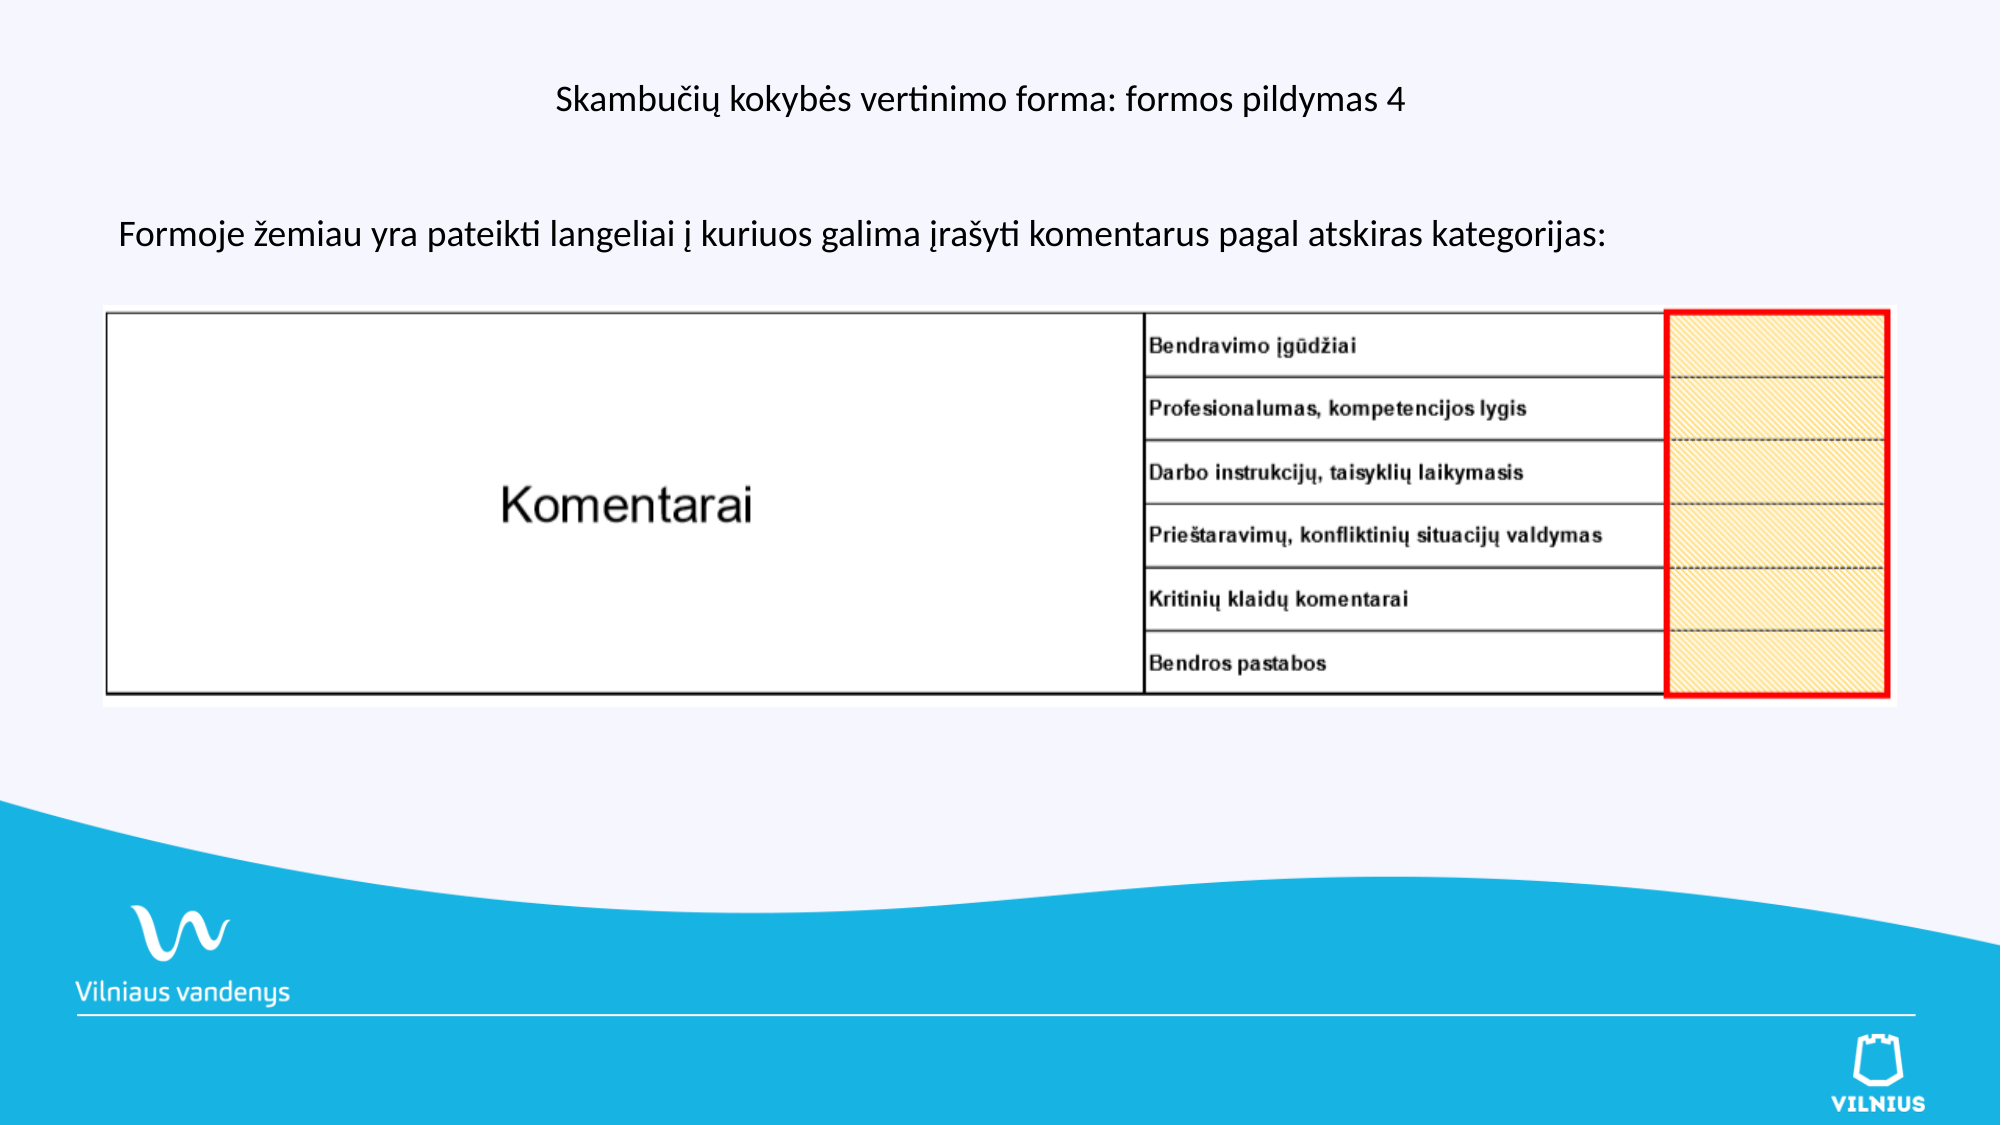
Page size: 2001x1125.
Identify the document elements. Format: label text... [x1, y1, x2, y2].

picture [0, 794, 2000, 1125]
picture [103, 305, 1897, 707]
text_box Formoje žemiau yra pateikti langeliai į kuriuos galima įrašyti komentarus pagal atskiras kategorijas: [103, 201, 1648, 261]
text_box Skambučių kokybės vertinimo forma: formos pildymas 4 [540, 66, 1422, 126]
